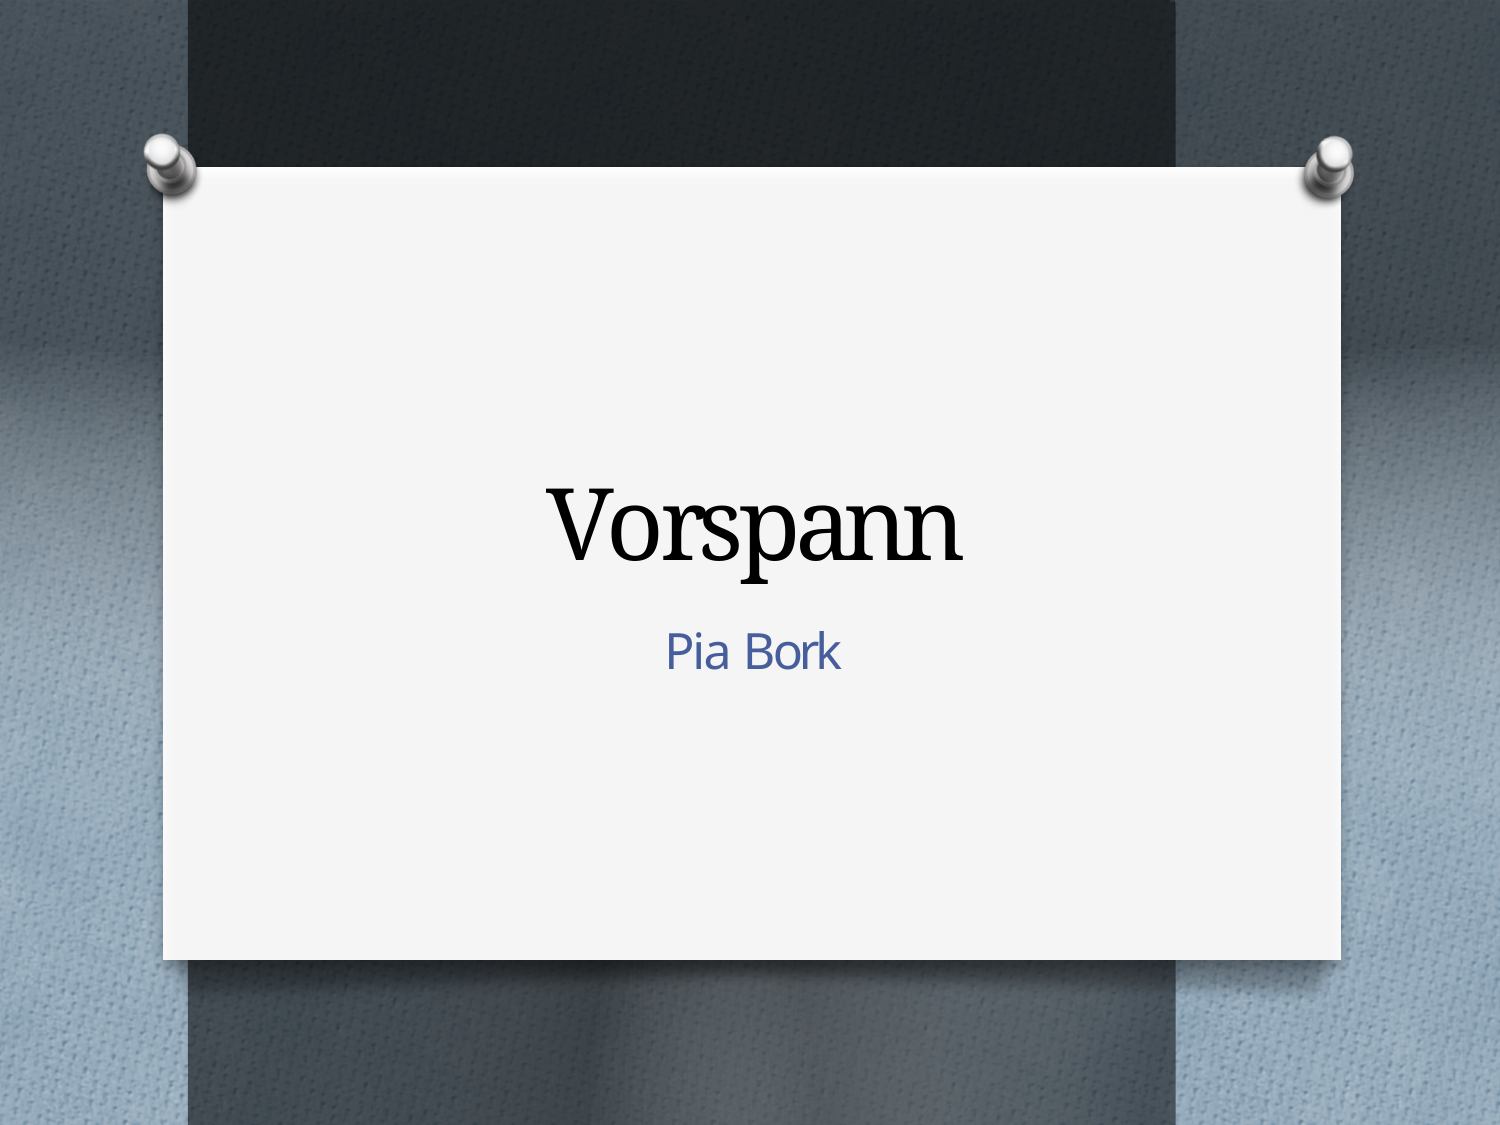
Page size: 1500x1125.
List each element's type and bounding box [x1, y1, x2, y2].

text_box [0, 0, 1500, 1125]
